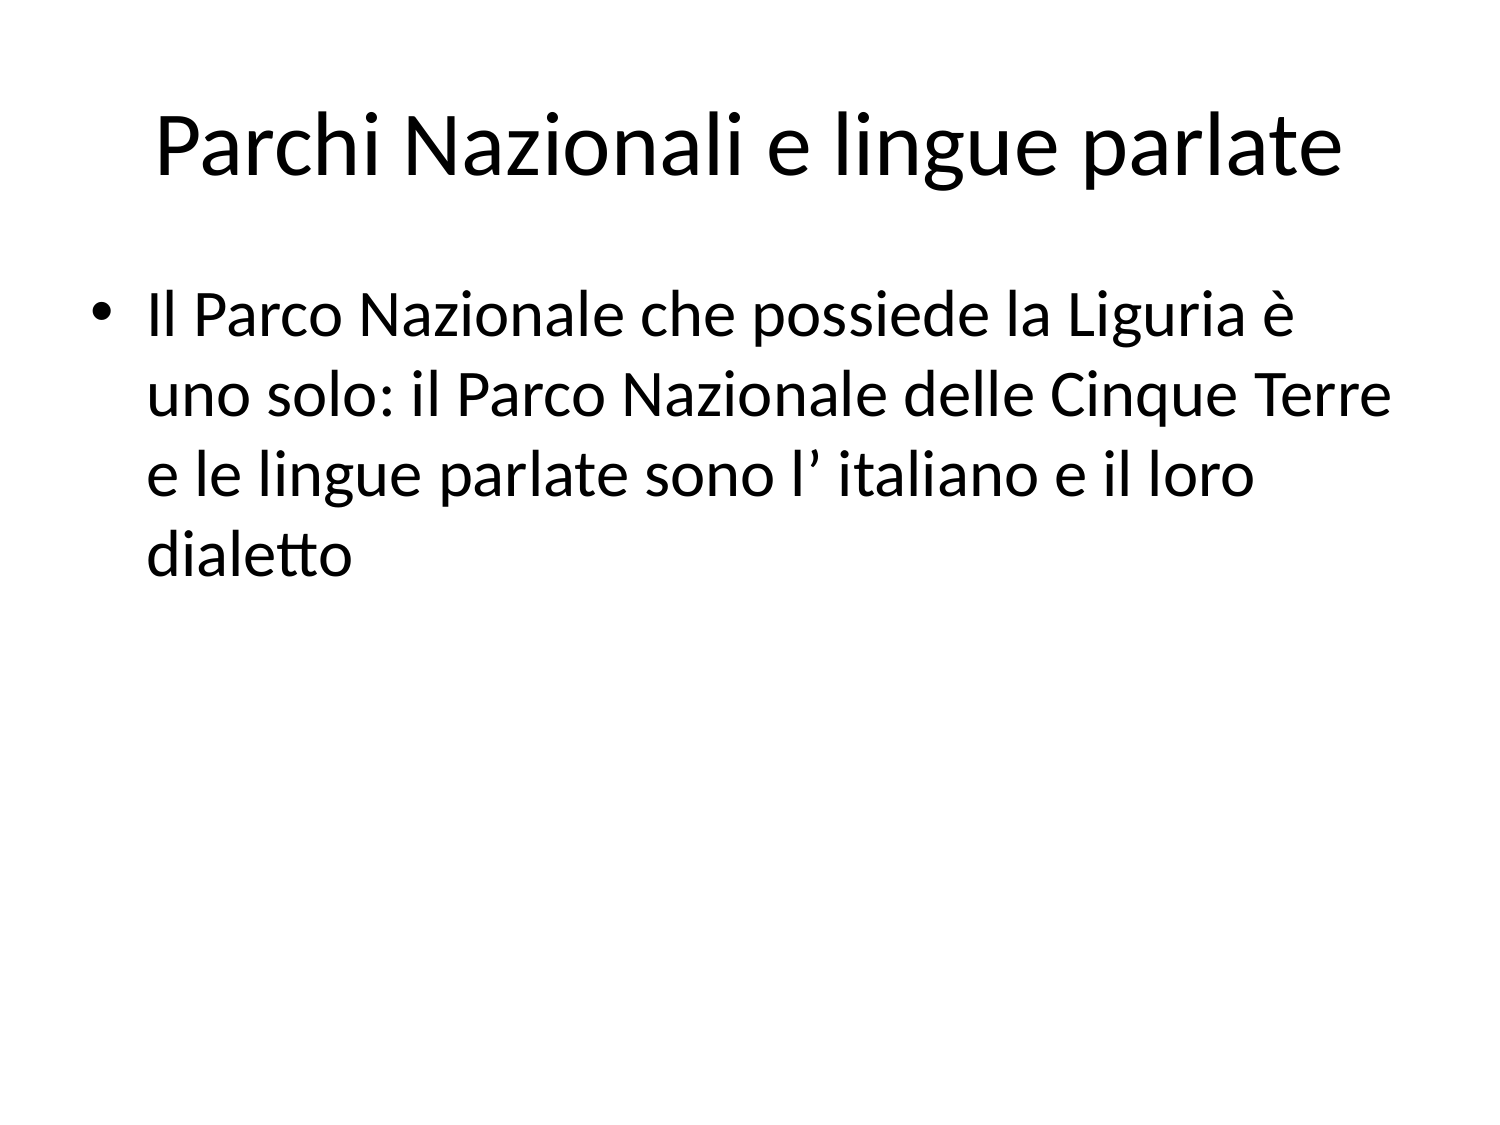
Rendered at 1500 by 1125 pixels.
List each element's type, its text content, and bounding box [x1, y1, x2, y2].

list Il Parco Nazionale che possiede la Liguria è uno solo: il Parco Nazionale delle Cinque Terre e le lingue parlate sono l’ italiano e il loro dialetto [75, 262, 1425, 1005]
title Parchi Nazionali e lingue parlate [75, 45, 1425, 233]
